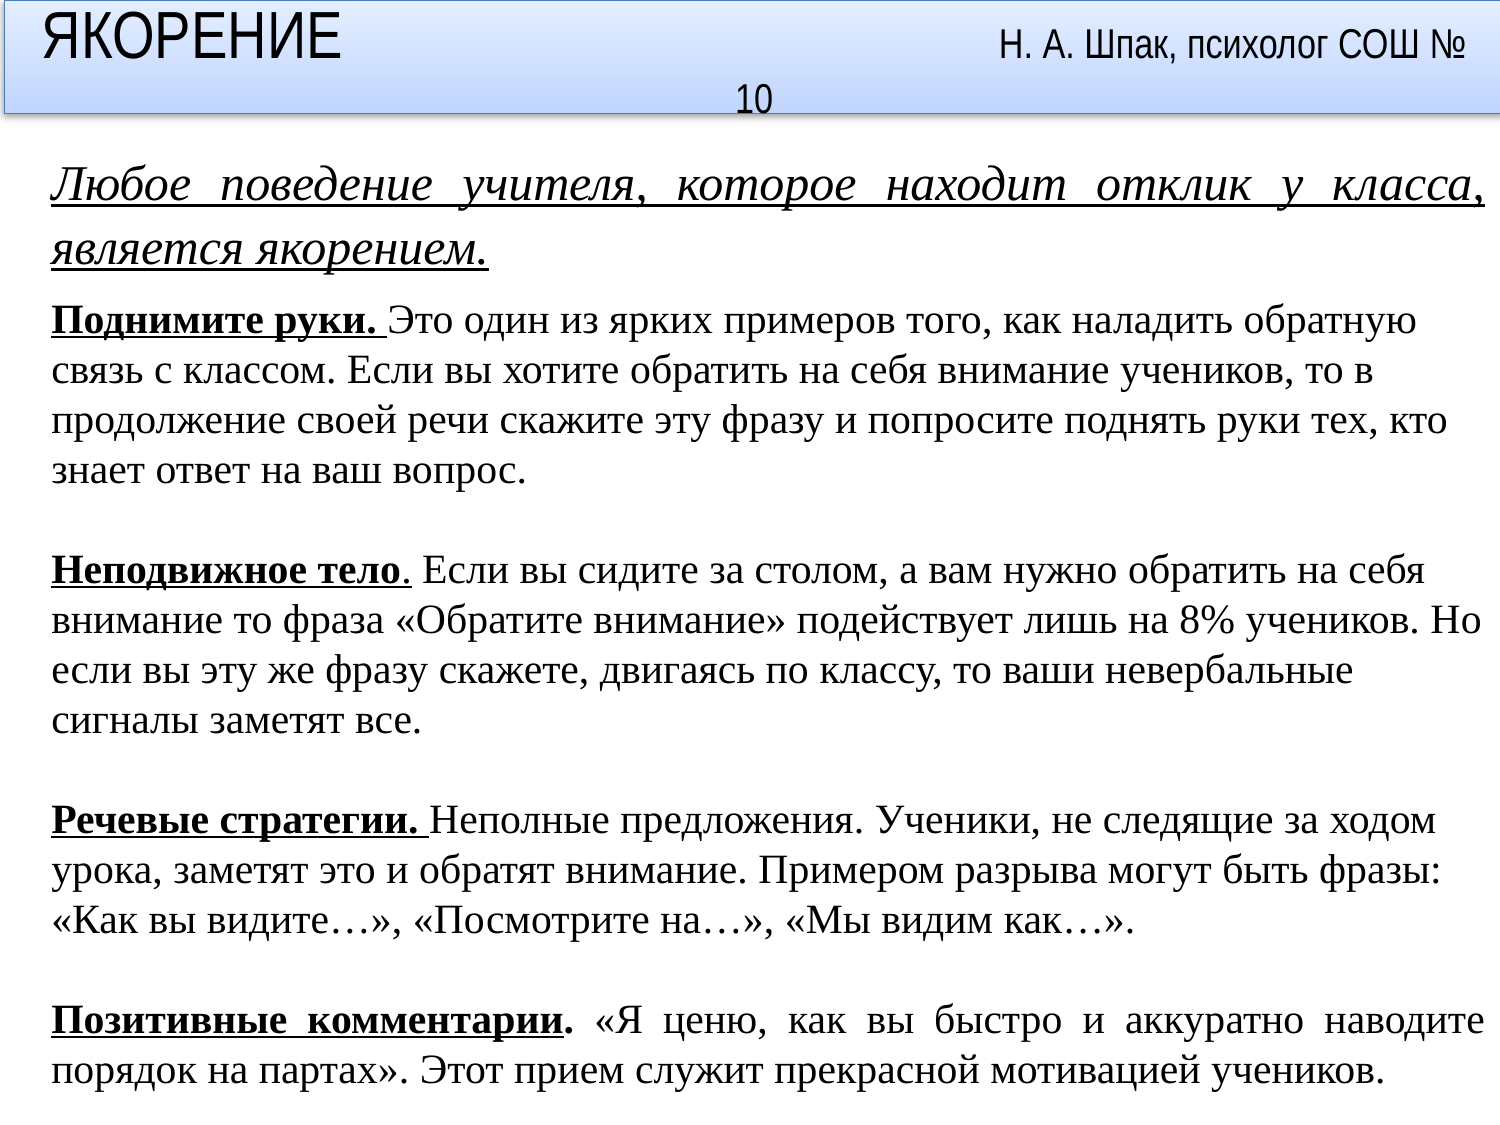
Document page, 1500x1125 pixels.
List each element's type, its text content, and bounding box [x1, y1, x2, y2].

title ЯКОРЕНИЕ Н. А. Шпак, психолог СОШ № 10 [4, 0, 1500, 114]
text_box Любое поведение учителя, которое находит отклик у класса, является якорением. Поднимите руки. Это один из ярких примеров того, как наладить обратную связь с классом. Если вы хотите обратить на себя внимание учеников, то в продолжение своей речи скажите эту фразу и попросите поднять руки тех, кто знает ответ на ваш вопрос. Неподвижное тело. Если вы сидите за столом, а вам нужно обратить на себя внимание то фраза «Обратите внимание» подействует лишь на 8% учеников. Но если вы эту же фразу скажете, двигаясь по классу, то ваши невербальные сигналы заметят все. Речевые стратегии. Неполные предложения. Ученики, не следящие за ходом урока, заметят это и обратят внимание. Примером разрыва могут быть фразы: «Как вы видите…», «Посмотрите на…», «Мы видим как…». Позитивные комментарии. «Я ценю, как вы быстро и аккуратно наводите порядок на партах». Этот прием служит прекрасной мотивацией учеников. [36, 139, 1500, 1125]
